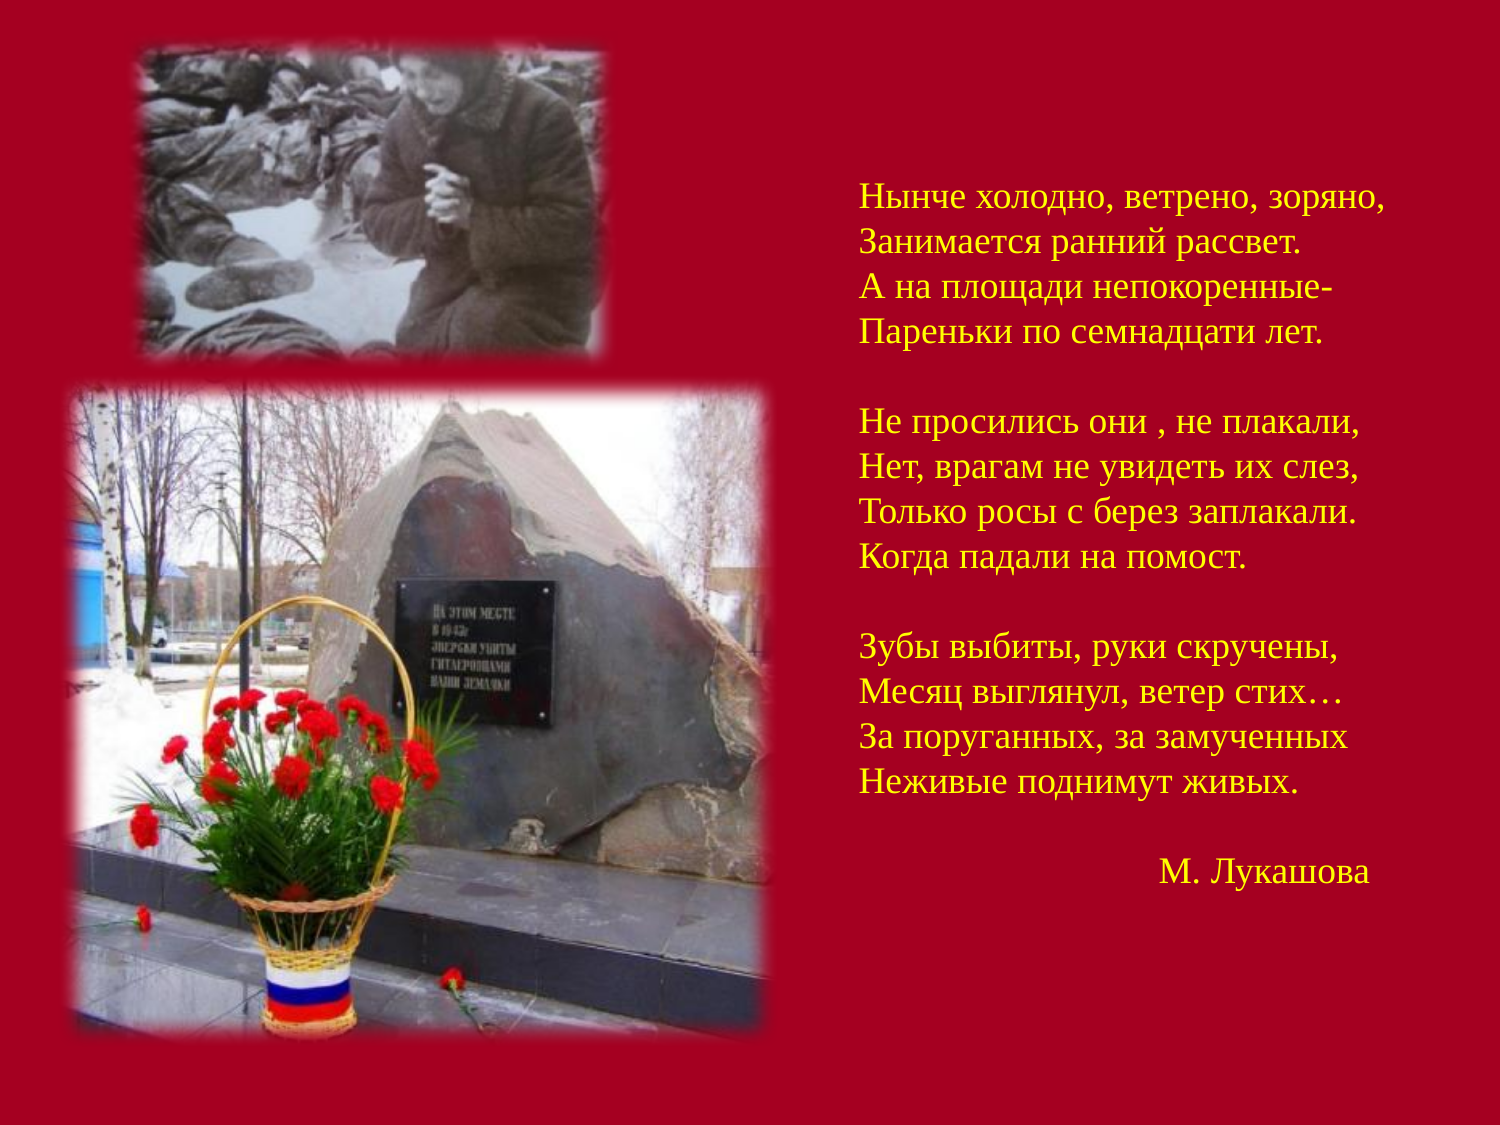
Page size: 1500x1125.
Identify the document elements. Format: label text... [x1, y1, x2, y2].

picture [124, 31, 618, 373]
picture [58, 374, 779, 1047]
text_box Нынче холодно, ветрено, зоряно, Занимается ранний рассвет. А на площади непокоренные- Пареньки по семнадцати лет. Не просились они , не плакали, Нет, врагам не увидеть их слез, Только росы с берез заплакали. Когда падали на помост. Зубы выбиты, руки скручены, Месяц выглянул, ветер стих… За поруганных, за замученных Неживые поднимут живых. М. Лукашова [843, 163, 1412, 899]
